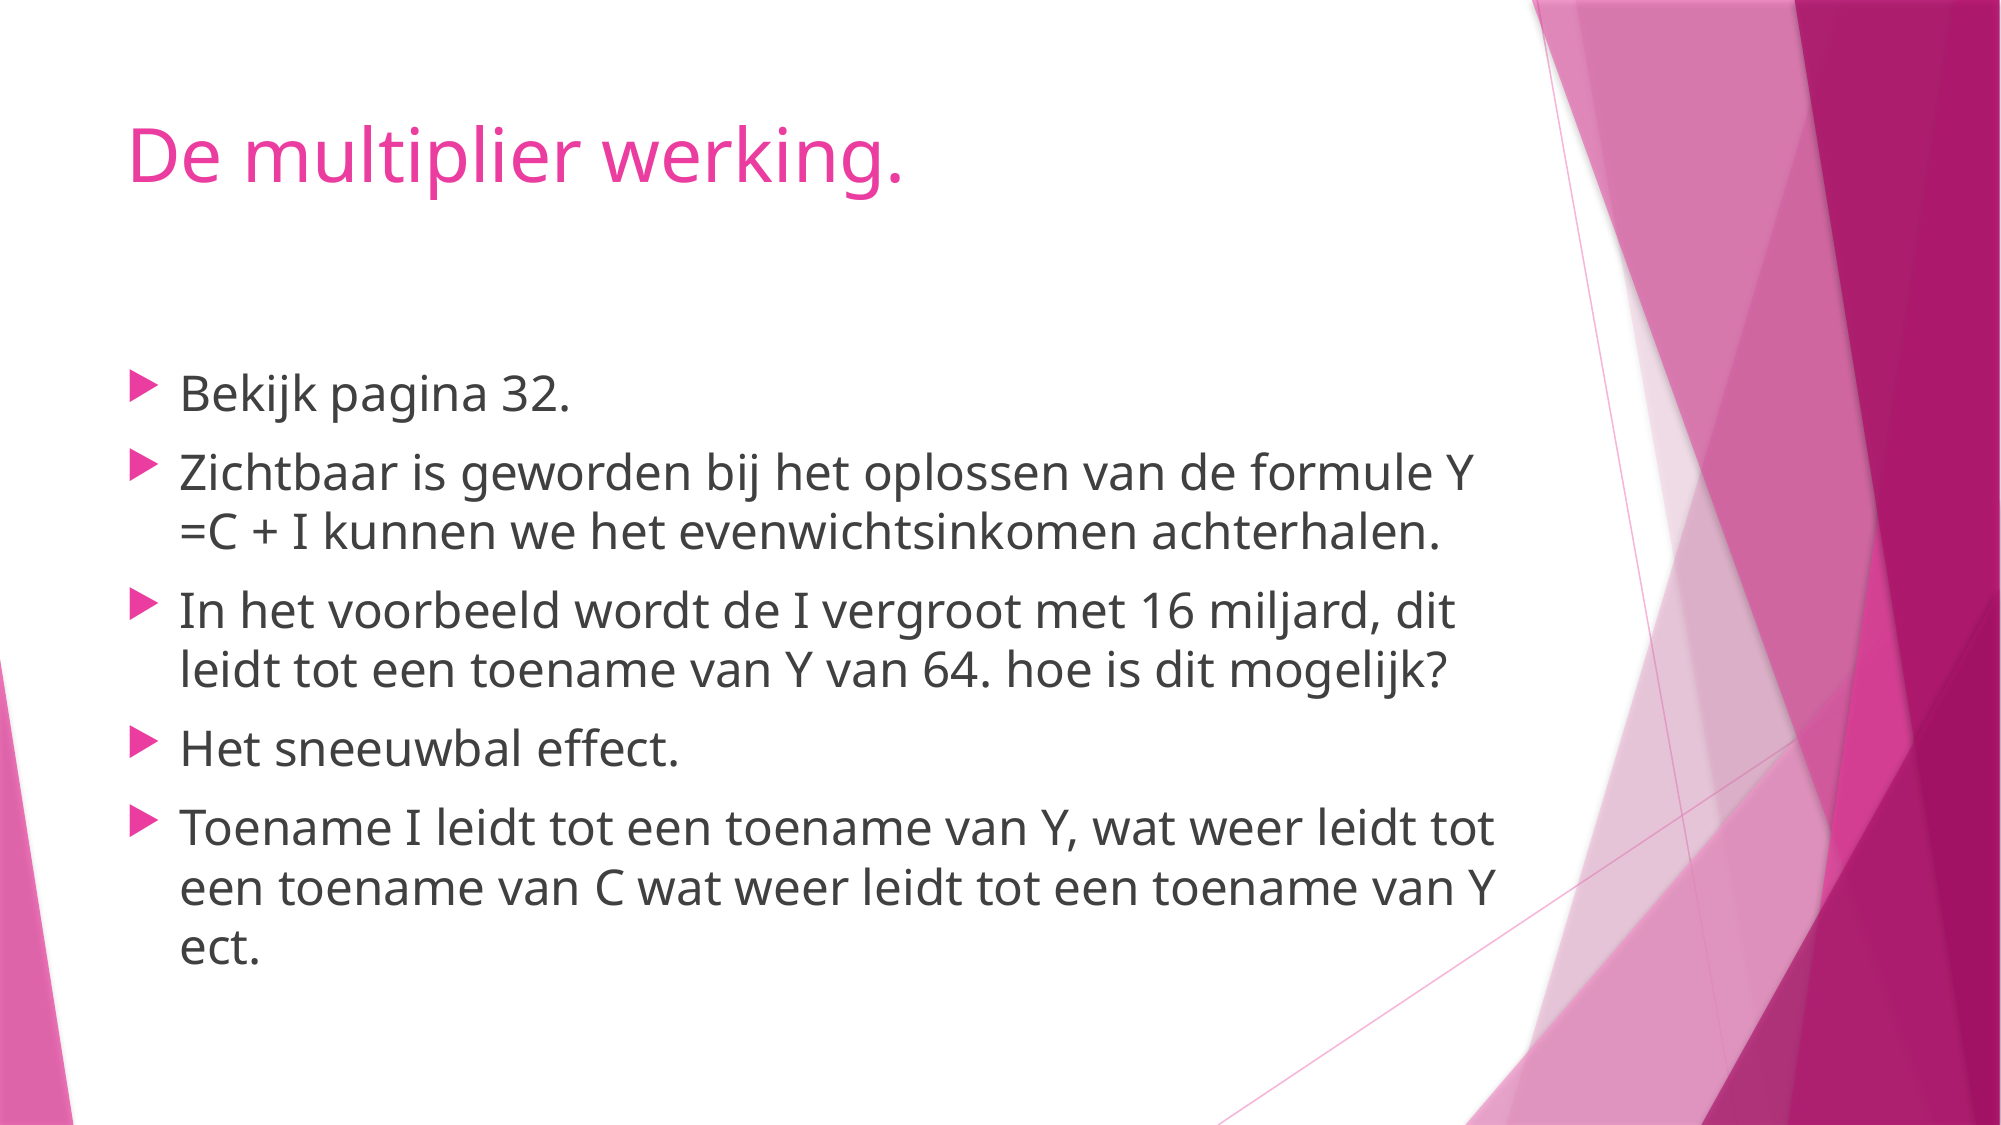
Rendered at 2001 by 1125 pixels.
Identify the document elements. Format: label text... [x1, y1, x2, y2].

list Bekijk pagina 32. Zichtbaar is geworden bij het oplossen van de formule Y =C + I kunnen we het evenwichtsinkomen achterhalen. In het voorbeeld wordt de I vergroot met 16 miljard, dit leidt tot een toename van Y van 64. hoe is dit mogelijk? Het sneeuwbal effect. Toename I leidt tot een toename van Y, wat weer leidt tot een toename van C wat weer leidt tot een toename van Y ect. [111, 354, 1522, 992]
title De multiplier werking. [111, 99, 1522, 317]
